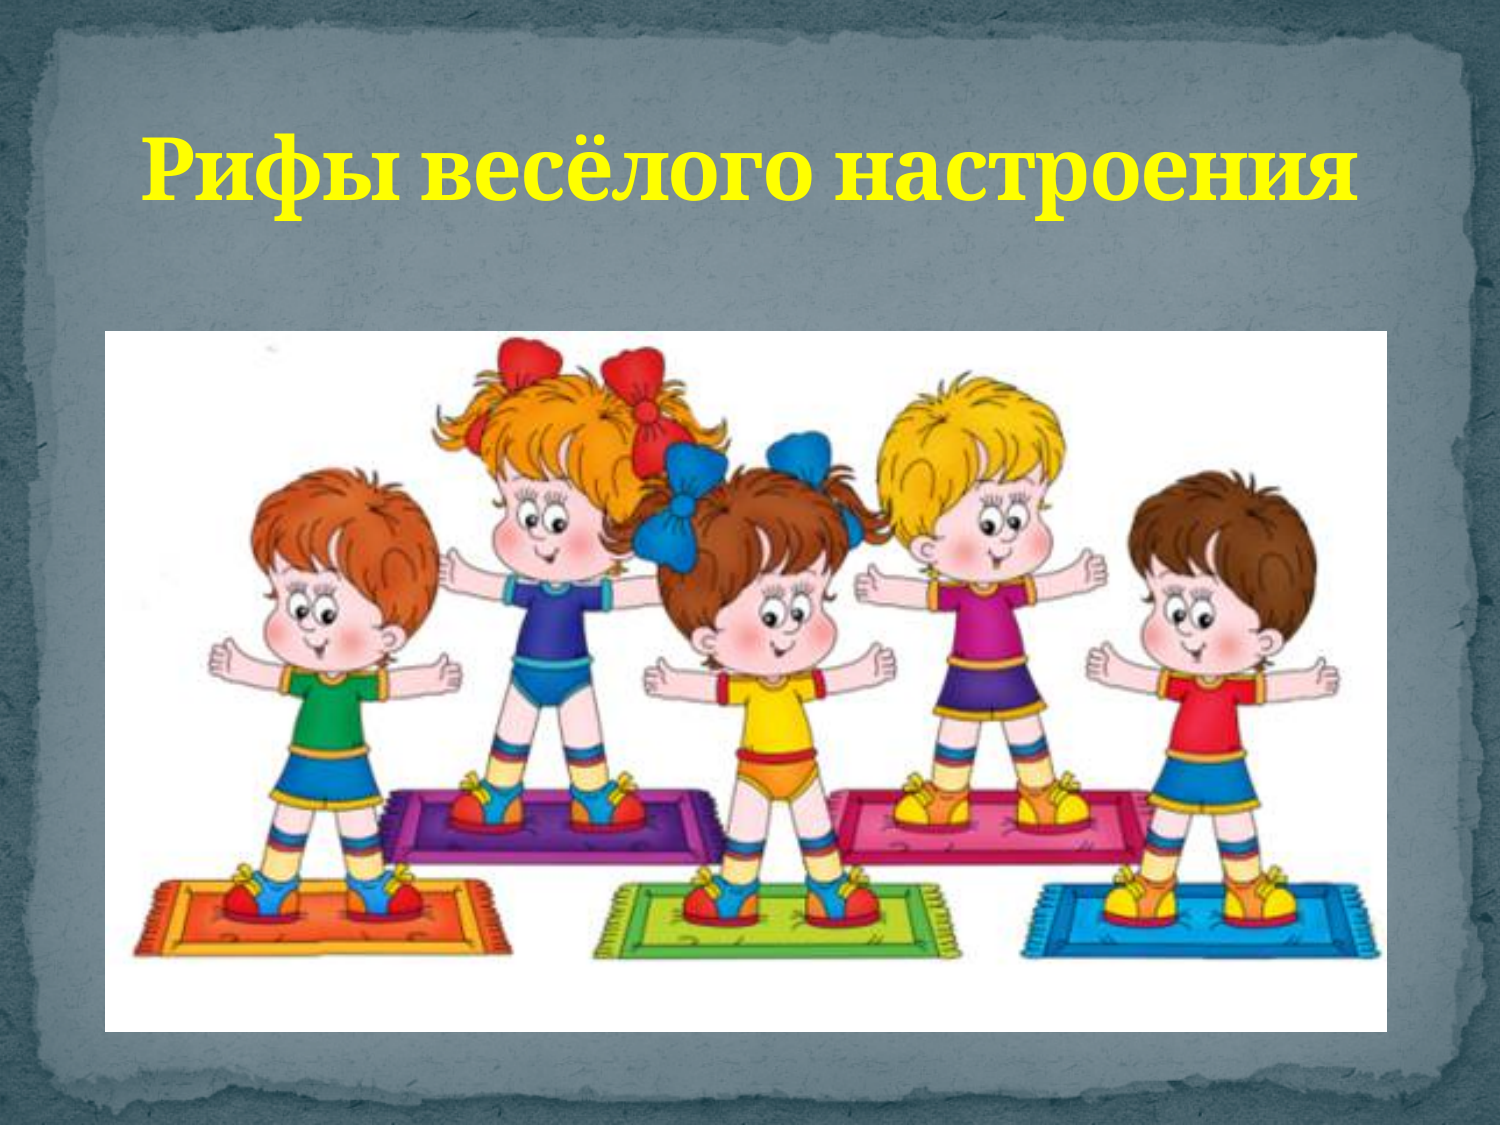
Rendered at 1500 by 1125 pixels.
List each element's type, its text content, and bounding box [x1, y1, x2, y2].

title Рифы весёлого настроения [74, 24, 1425, 225]
picture [105, 331, 1388, 1032]
